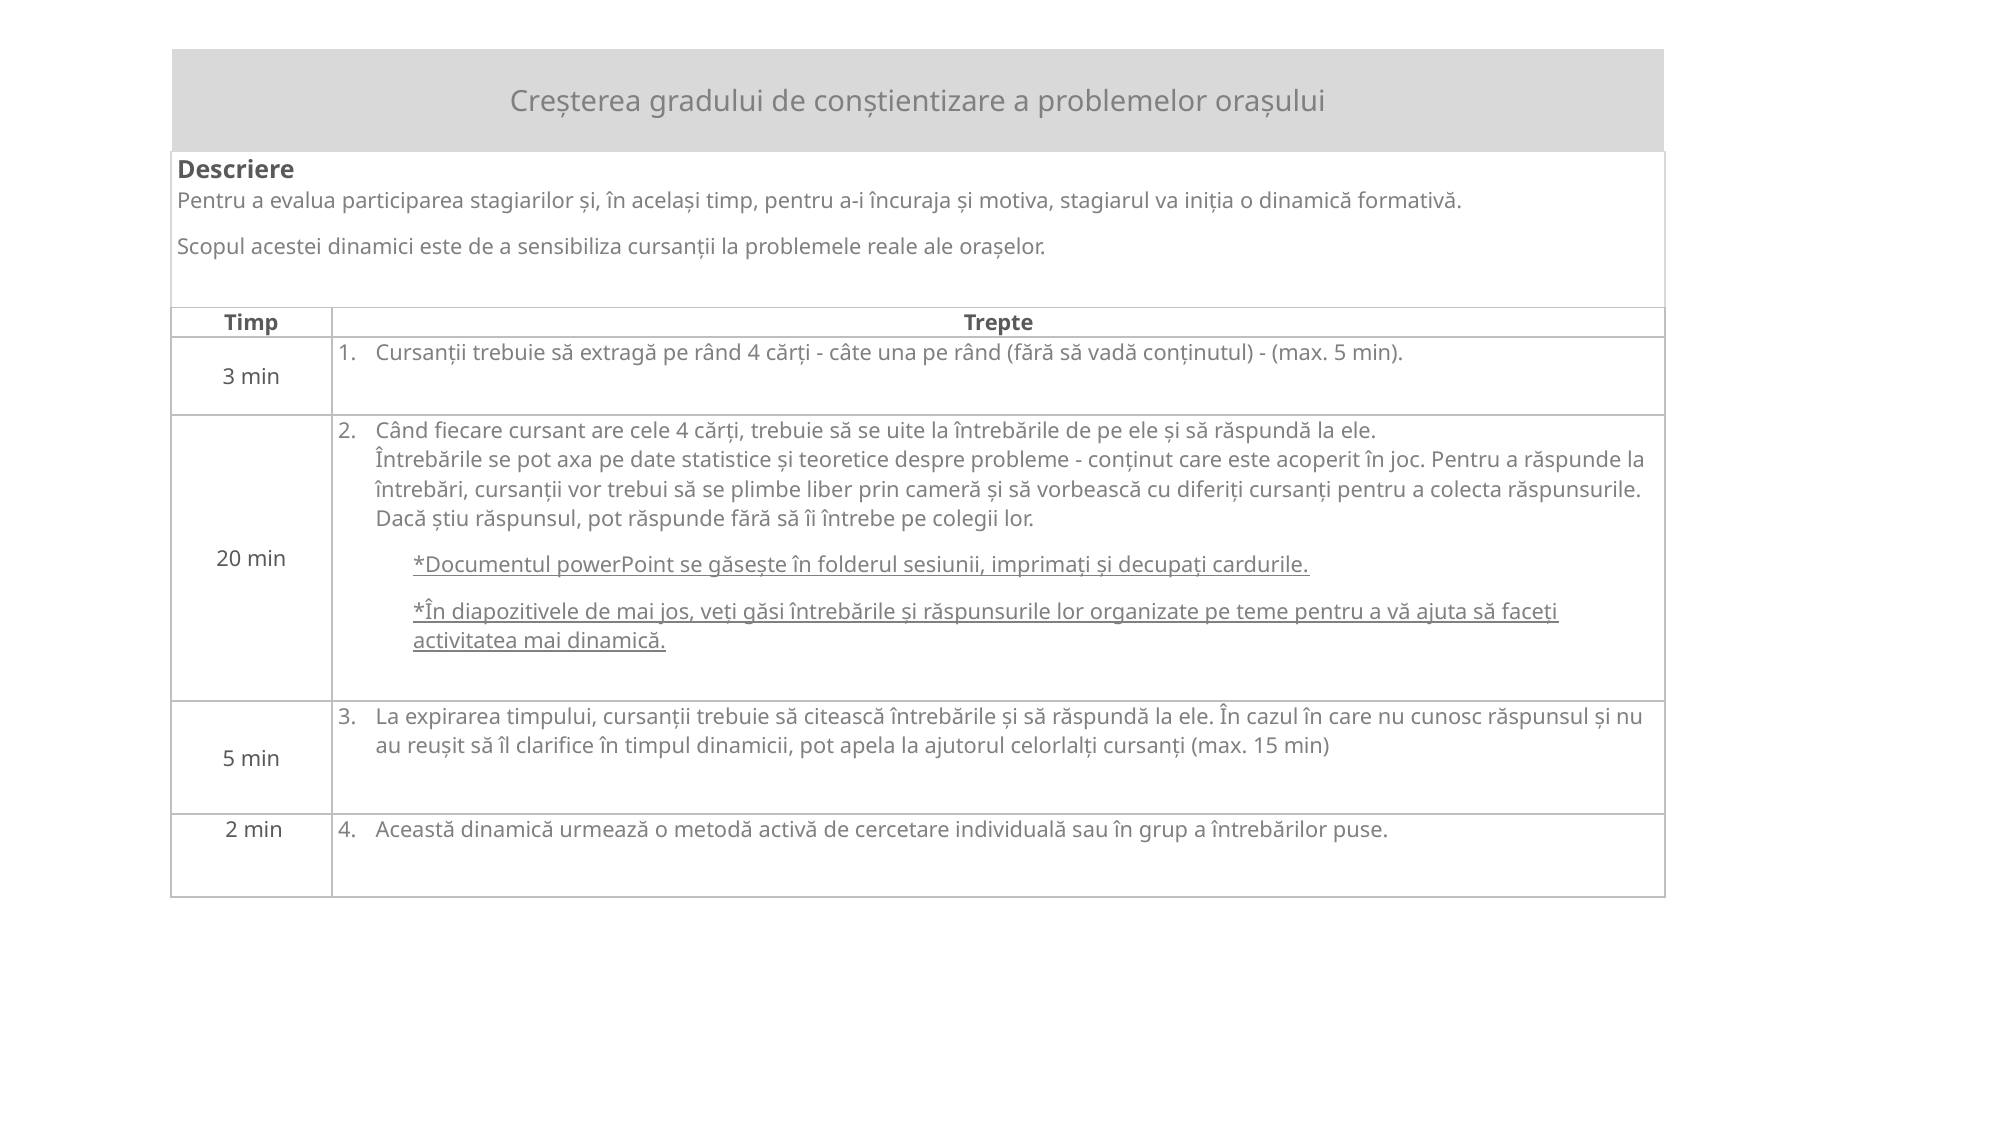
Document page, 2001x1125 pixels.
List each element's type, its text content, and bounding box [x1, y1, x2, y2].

table_cell La expirarea timpului, cursanții trebuie să citească întrebările și să răspundă la ele. În cazul în care nu cunosc răspunsul și nu au reușit să îl clarifice în timpul dinamicii, pot apela la ajutorul celorlalți cursanți (max. 15 min) [333, 702, 1664, 813]
table_cell 20 min [172, 416, 331, 700]
table_cell Cursanții trebuie să extragă pe rând 4 cărți - câte una pe rând (fără să vadă conținutul) - (max. 5 min). [333, 338, 1664, 414]
table_cell Când fiecare cursant are cele 4 cărți, trebuie să se uite la întrebările de pe ele și să răspundă la ele. Întrebările se pot axa pe date statistice și teoretice despre probleme - conținut care este acoperit în joc. Pentru a răspunde la întrebări, cursanții vor trebui să se plimbe liber prin cameră și să vorbească cu diferiți cursanți pentru a colecta răspunsurile. Dacă știu răspunsul, pot răspunde fără să îi întrebe pe colegii lor. *Documentul powerPoint se găsește în folderul sesiunii, imprimați și decupați cardurile. *În diapozitivele de mai jos, veți găsi întrebările și răspunsurile lor organizate pe teme pentru a vă ajuta să faceți activitatea mai dinamică. [333, 416, 1664, 700]
table_cell 2 min [172, 815, 331, 896]
table_cell 3 min [172, 338, 331, 414]
table_cell Descriere Pentru a evalua participarea stagiarilor și, în același timp, pentru a-i încuraja și motiva, stagiarul va iniția o dinamică formativă. Scopul acestei dinamici este de a sensibiliza cursanții la problemele reale ale orașelor. [172, 152, 1664, 307]
table_header Creșterea gradului de conștientizare a problemelor orașului [172, 49, 1664, 151]
table_cell Trepte [333, 308, 1664, 336]
table_cell 5 min [172, 702, 331, 813]
table_cell Această dinamică urmează o metodă activă de cercetare individuală sau în grup a întrebărilor puse. [333, 815, 1664, 896]
table_cell Timp [172, 308, 331, 336]
